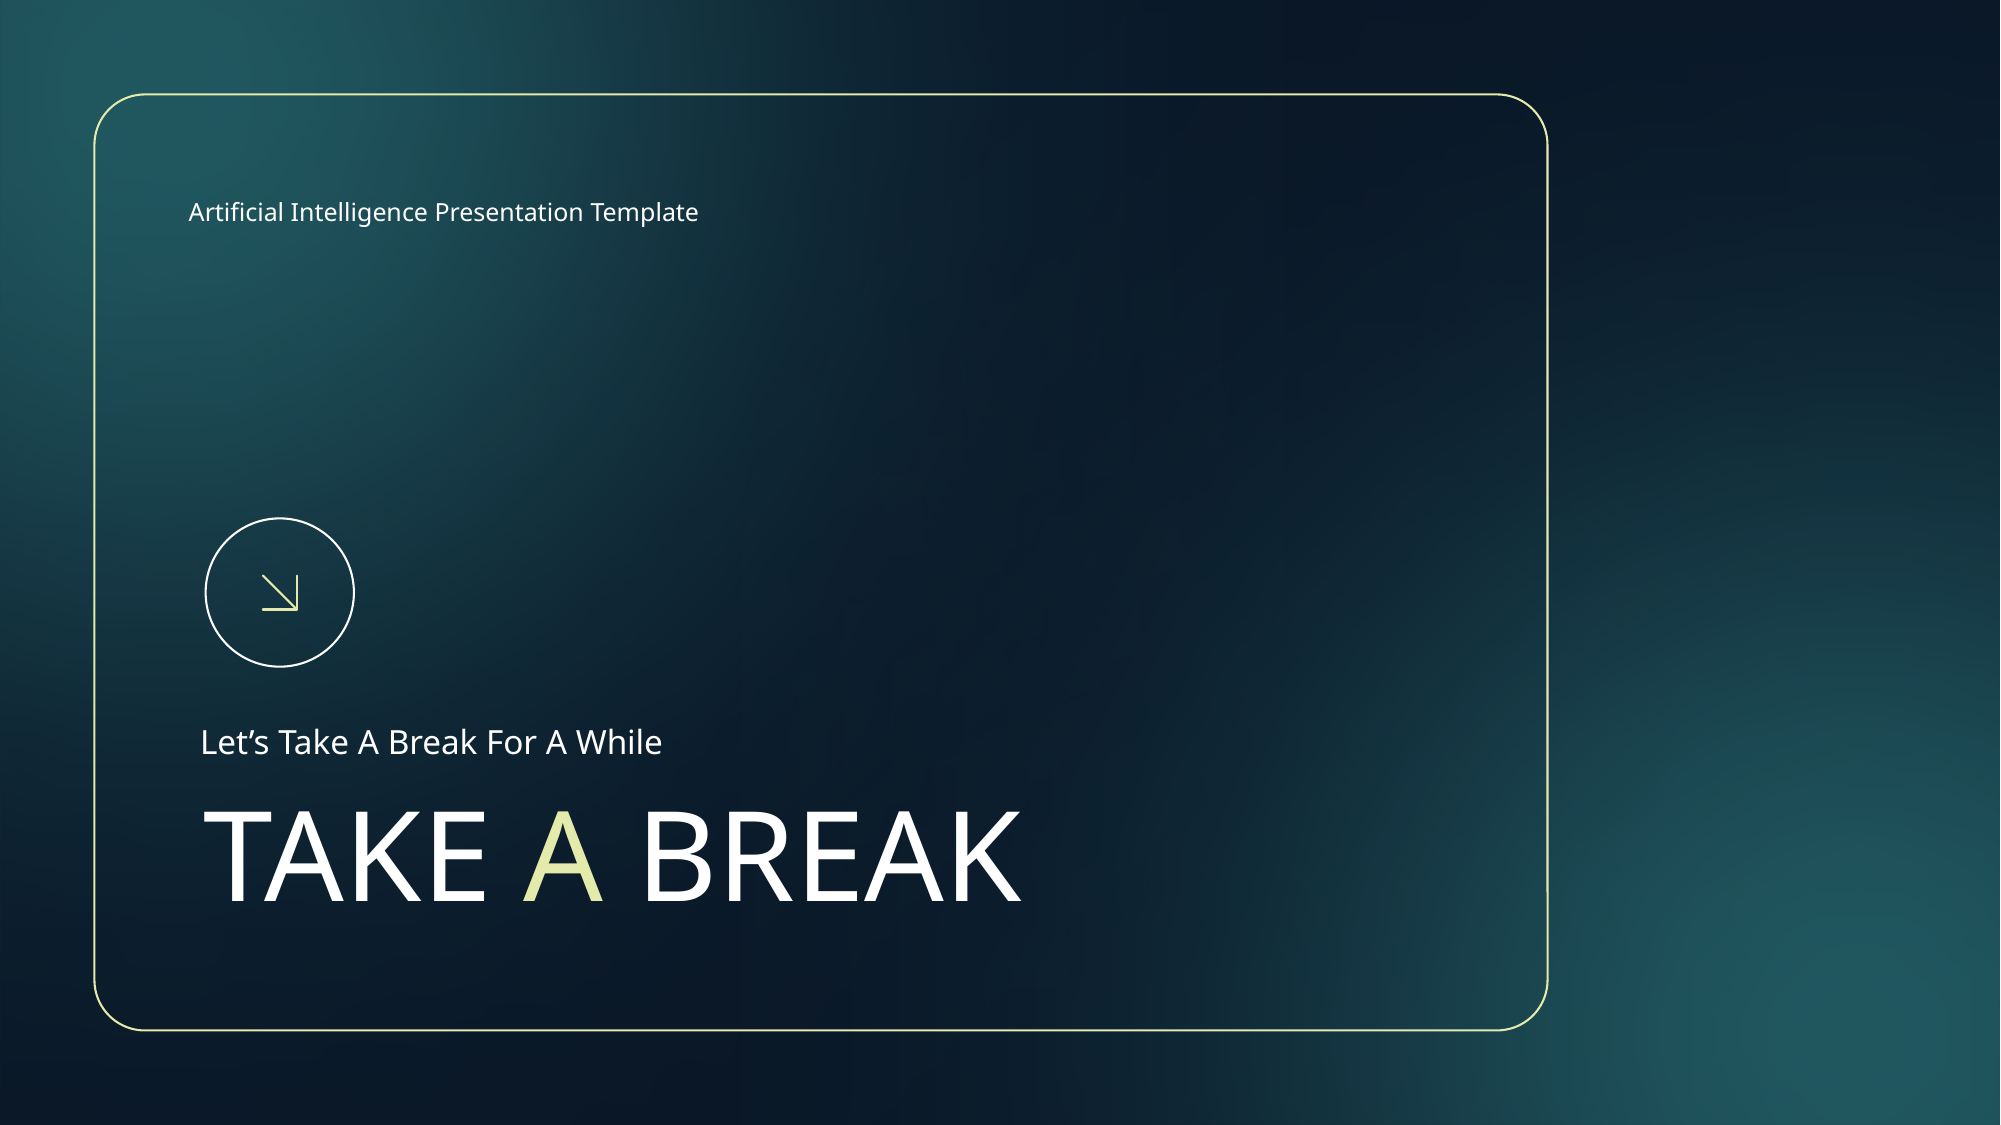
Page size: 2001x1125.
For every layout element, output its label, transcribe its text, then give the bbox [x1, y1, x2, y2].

picture [0, 0, 2000, 1125]
text_box TAKE A BREAK [188, 769, 770, 935]
text_box Artificial Intelligence Presentation Template [173, 188, 715, 234]
text_box Let’s Take A Break For A While [185, 713, 679, 769]
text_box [205, 518, 354, 667]
